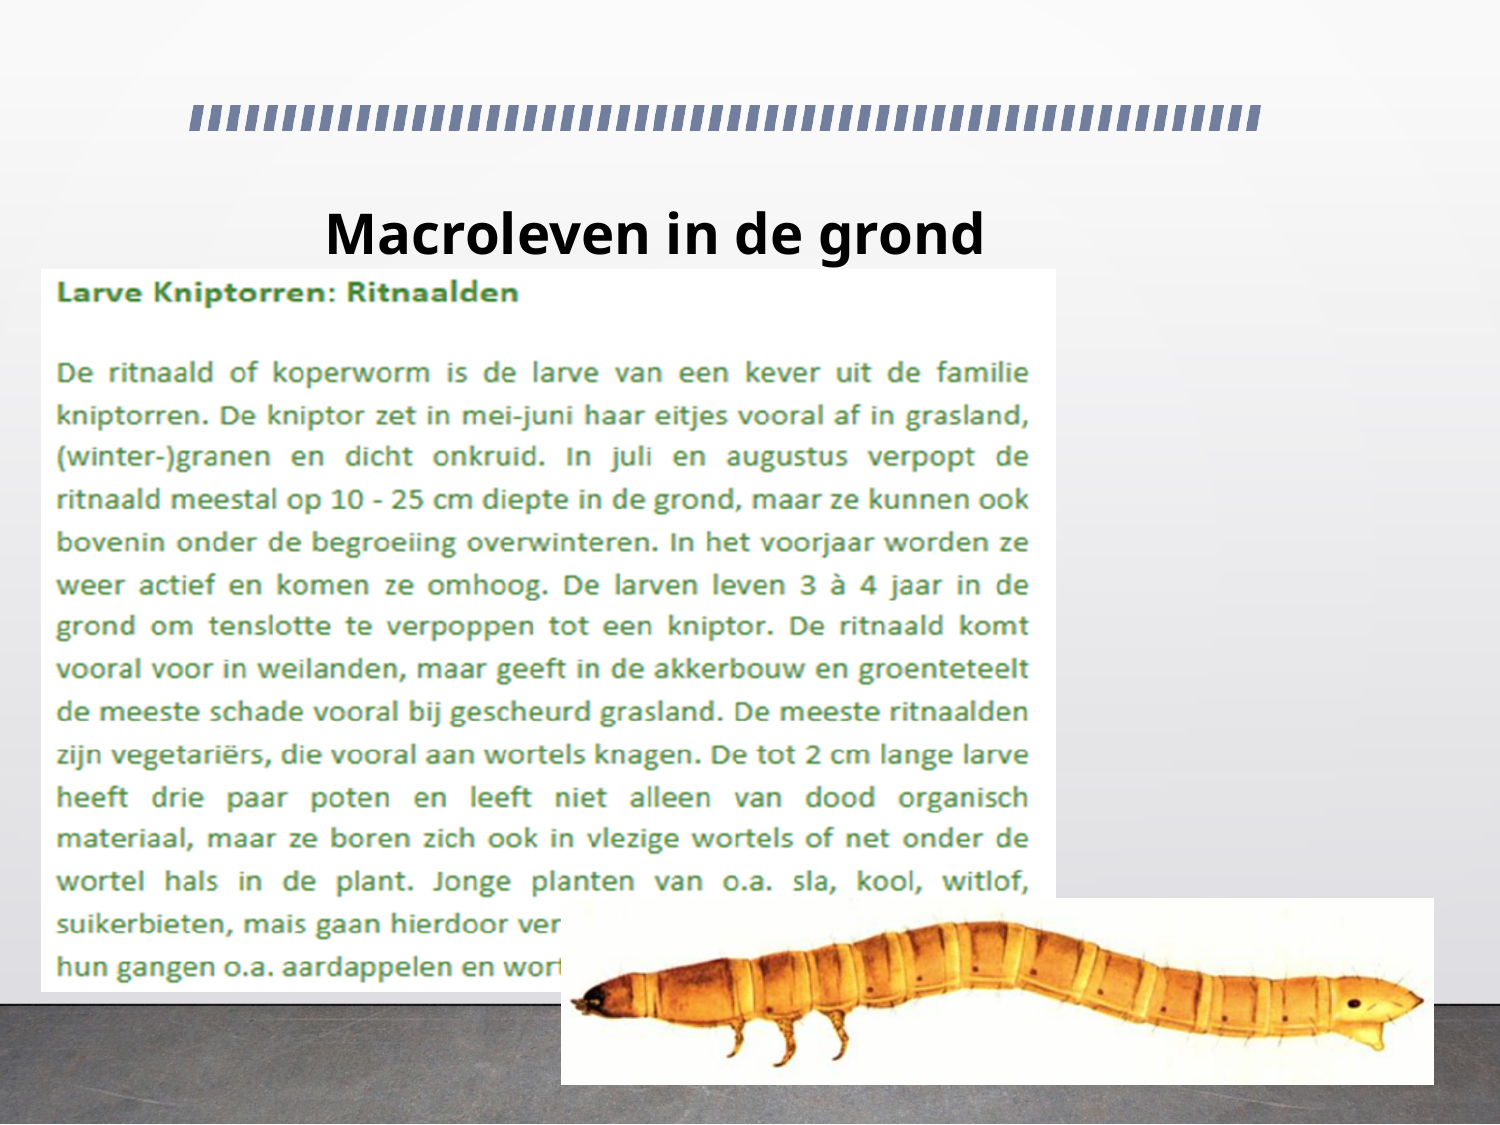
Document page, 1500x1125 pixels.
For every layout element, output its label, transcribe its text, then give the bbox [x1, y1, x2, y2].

picture [0, 269, 1500, 1124]
title Macroleven in de grond [112, 125, 1199, 268]
